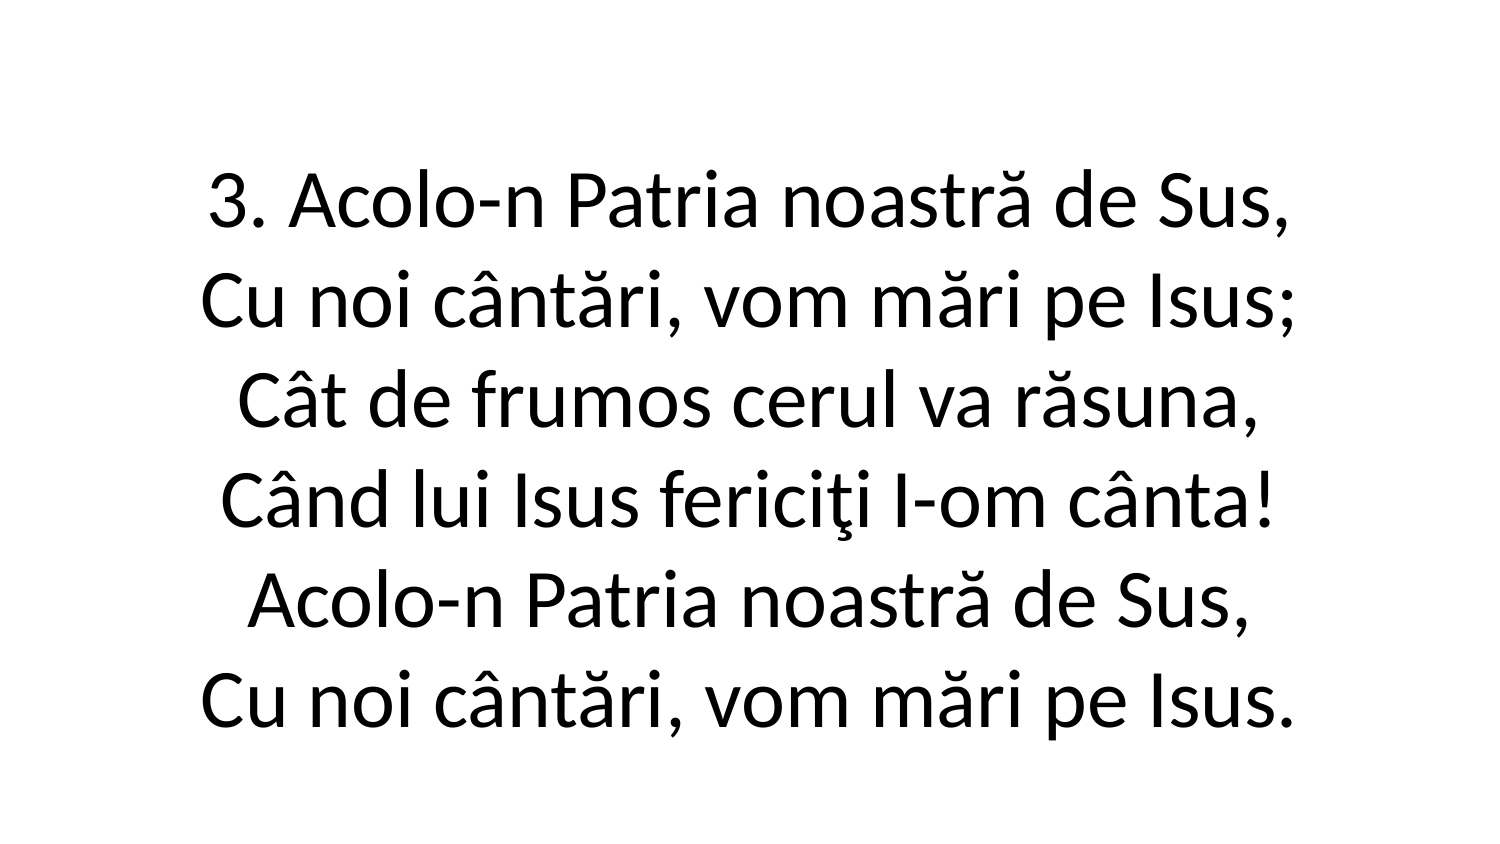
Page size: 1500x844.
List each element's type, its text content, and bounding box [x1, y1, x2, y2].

text_box 3. Acolo-n Patria noastră de Sus, Cu noi cântări, vom mări pe Isus; Cât de frumos cerul va răsuna, Când lui Isus fericiţi I-om cânta! Acolo-n Patria noastră de Sus, Cu noi cântări, vom mări pe Isus. [185, 92, 1315, 752]
